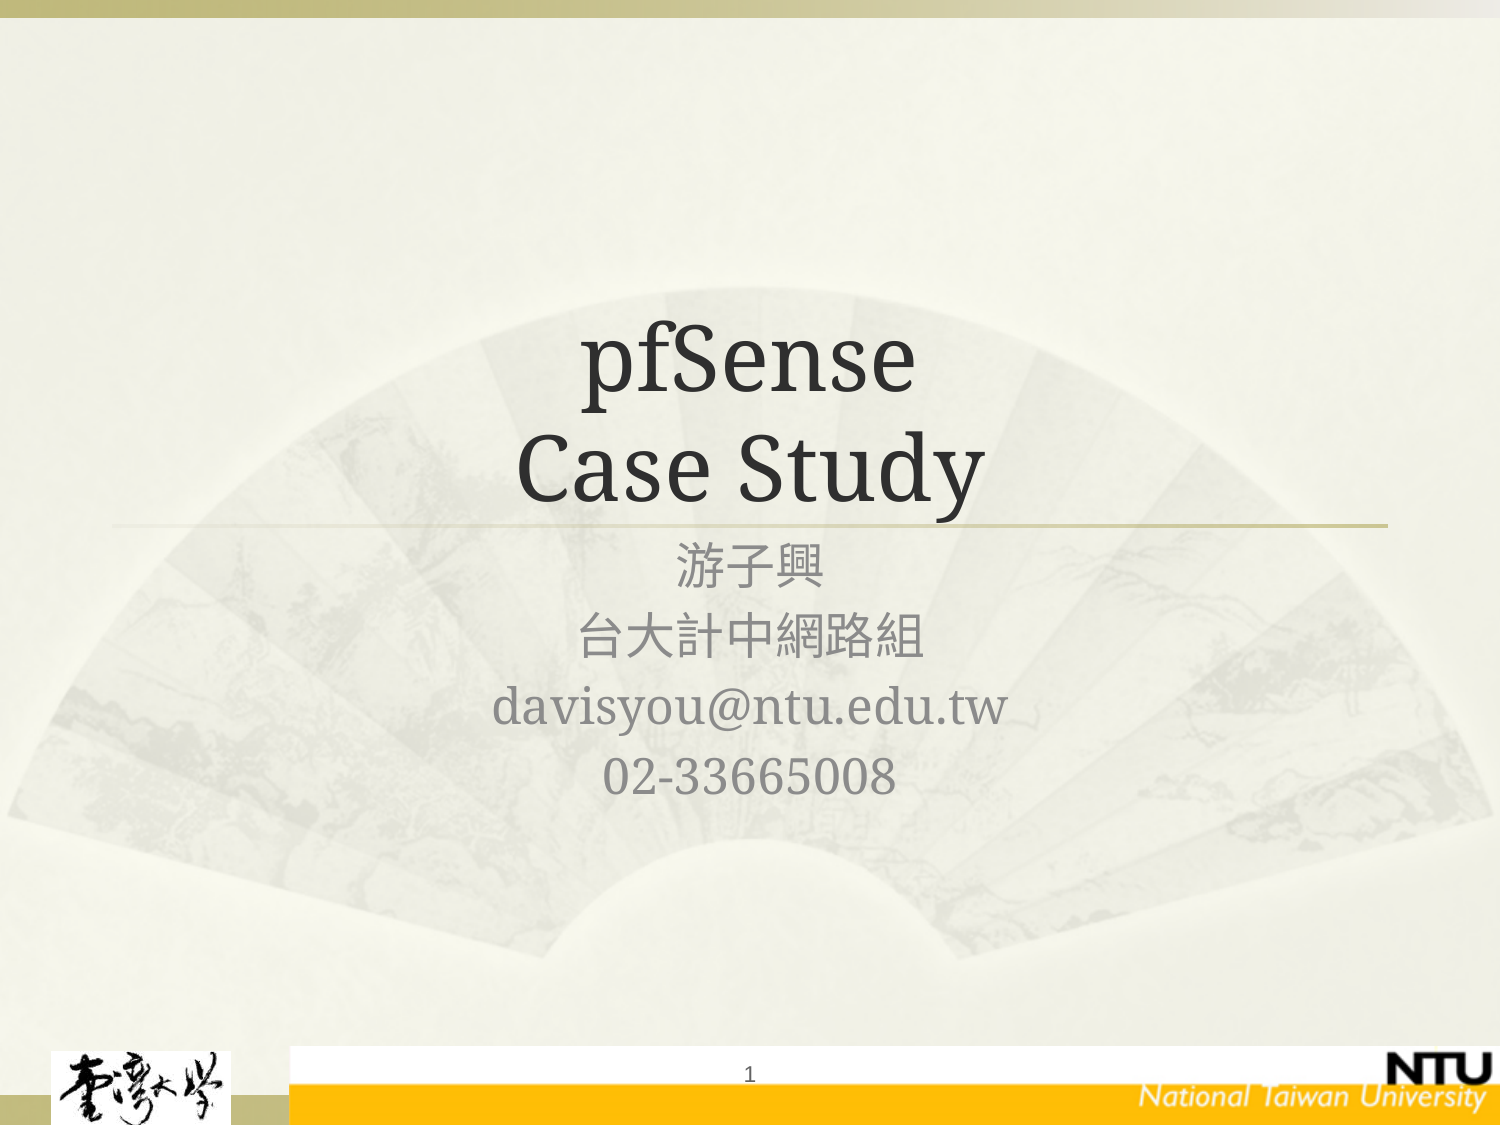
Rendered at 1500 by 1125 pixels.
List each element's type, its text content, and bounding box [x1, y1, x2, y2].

picture [51, 1051, 231, 1125]
subtitle 游子興 台大計中網路組 davisyou@ntu.edu.tw 02-33665008 [225, 527, 1275, 815]
picture [289, 1046, 1500, 1125]
slide_number 1 [675, 1050, 825, 1097]
title pfSense Case Study [112, 275, 1388, 528]
